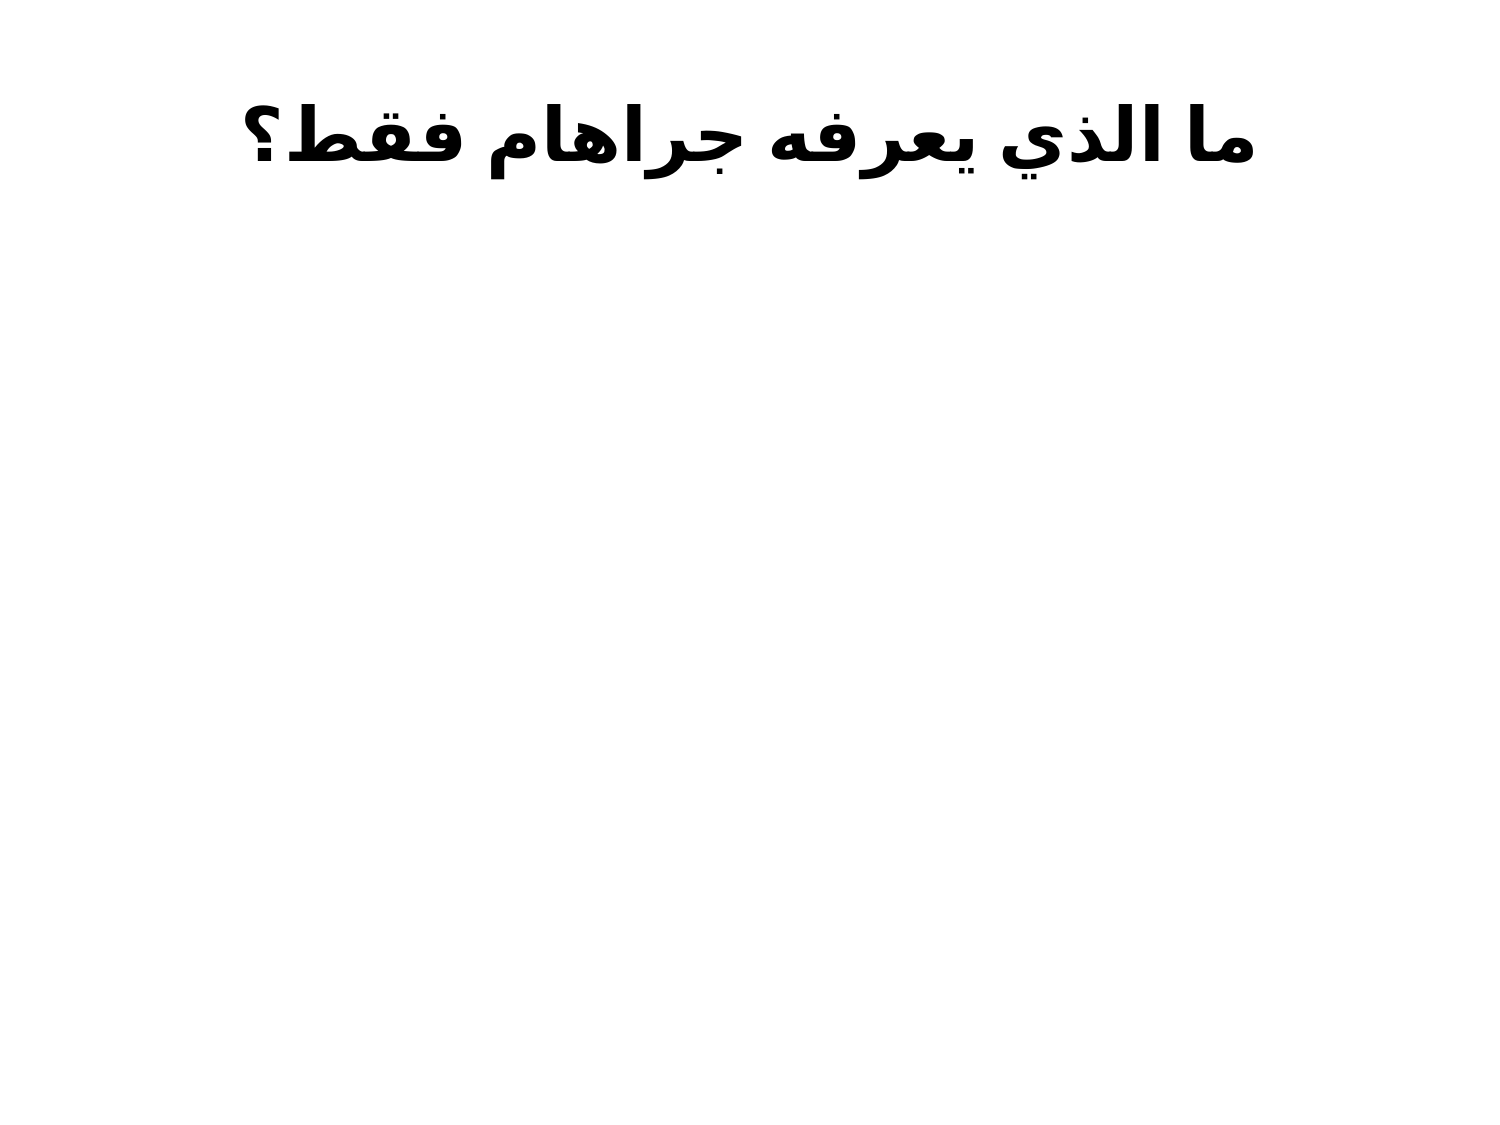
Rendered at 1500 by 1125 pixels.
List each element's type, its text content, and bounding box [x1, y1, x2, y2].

title ما الذي يعرفه جراهام فقط؟ [75, 37, 1425, 225]
